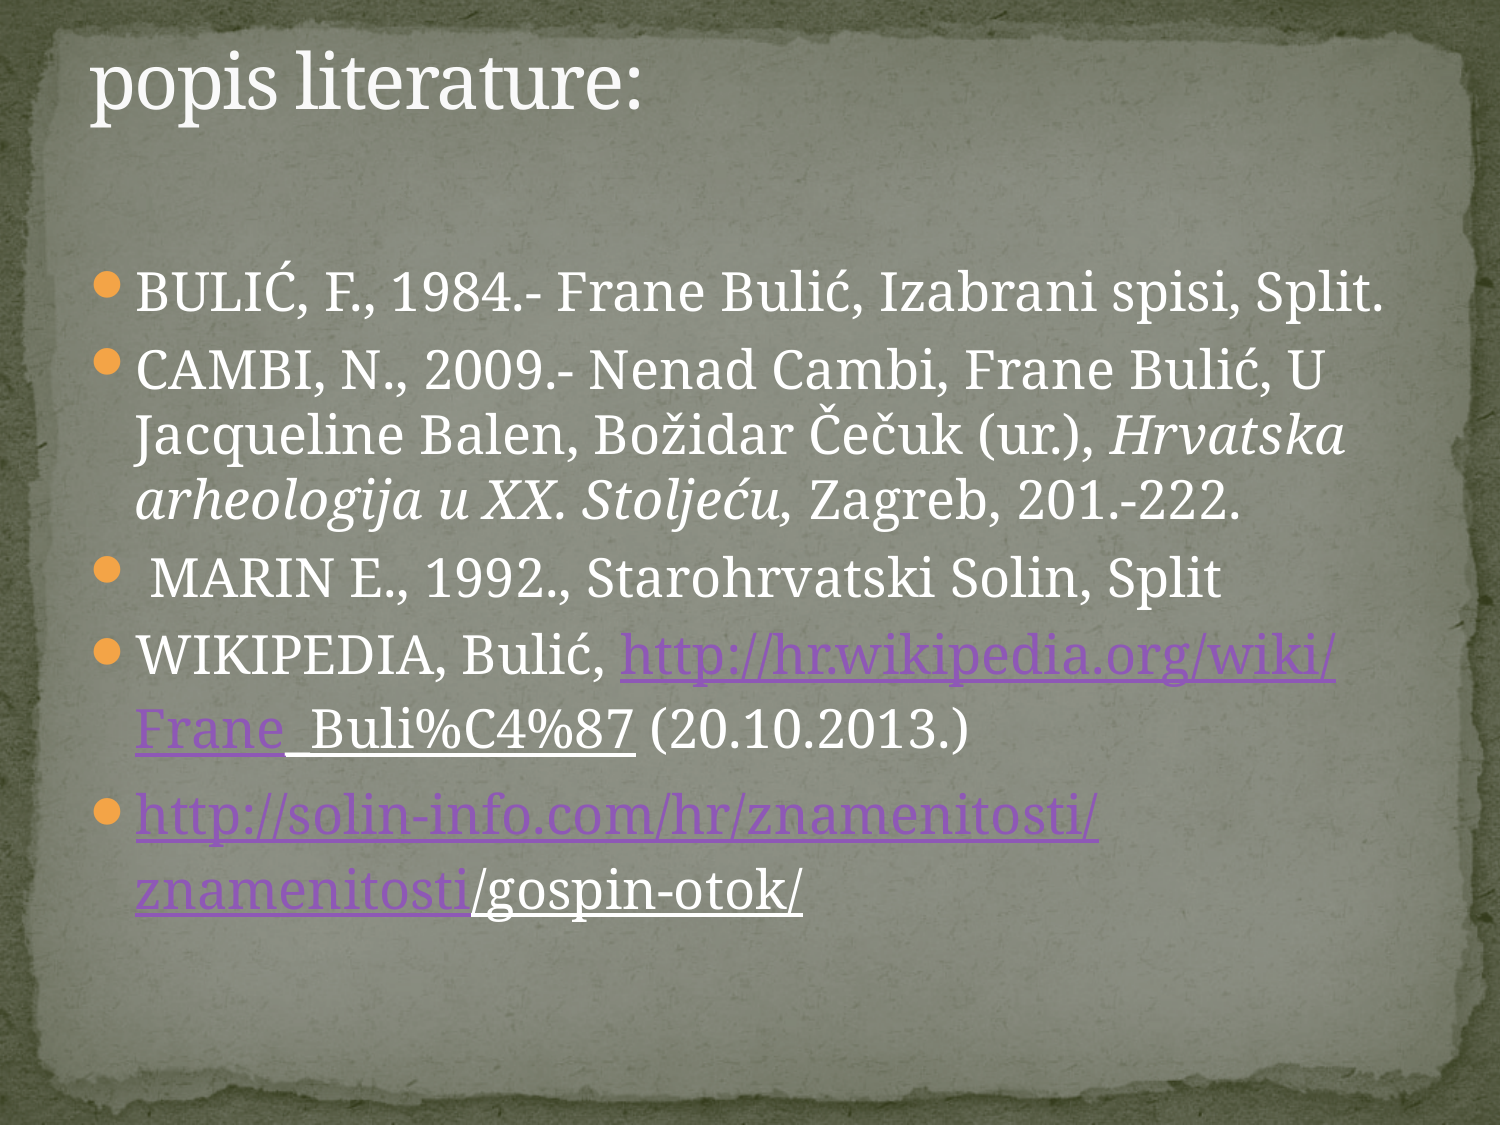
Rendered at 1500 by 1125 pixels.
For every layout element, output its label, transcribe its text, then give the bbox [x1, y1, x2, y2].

list BULIĆ, F., 1984.- Frane Bulić, Izabrani spisi, Split. CAMBI, N., 2009.- Nenad Cambi, Frane Bulić, U Jacqueline Balen, Božidar Čečuk (ur.), Hrvatska arheologija u XX. Stoljeću, Zagreb, 201.-222. MARIN E., 1992., Starohrvatski Solin, Split WIKIPEDIA, Bulić, http://hr.wikipedia.org/wiki/Frane_Buli%C4%87 (20.10.2013.) http://solin-info.com/hr/znamenitosti/znamenitosti/gospin-otok/ [75, 249, 1425, 1000]
title popis literature: [74, 24, 1425, 225]
